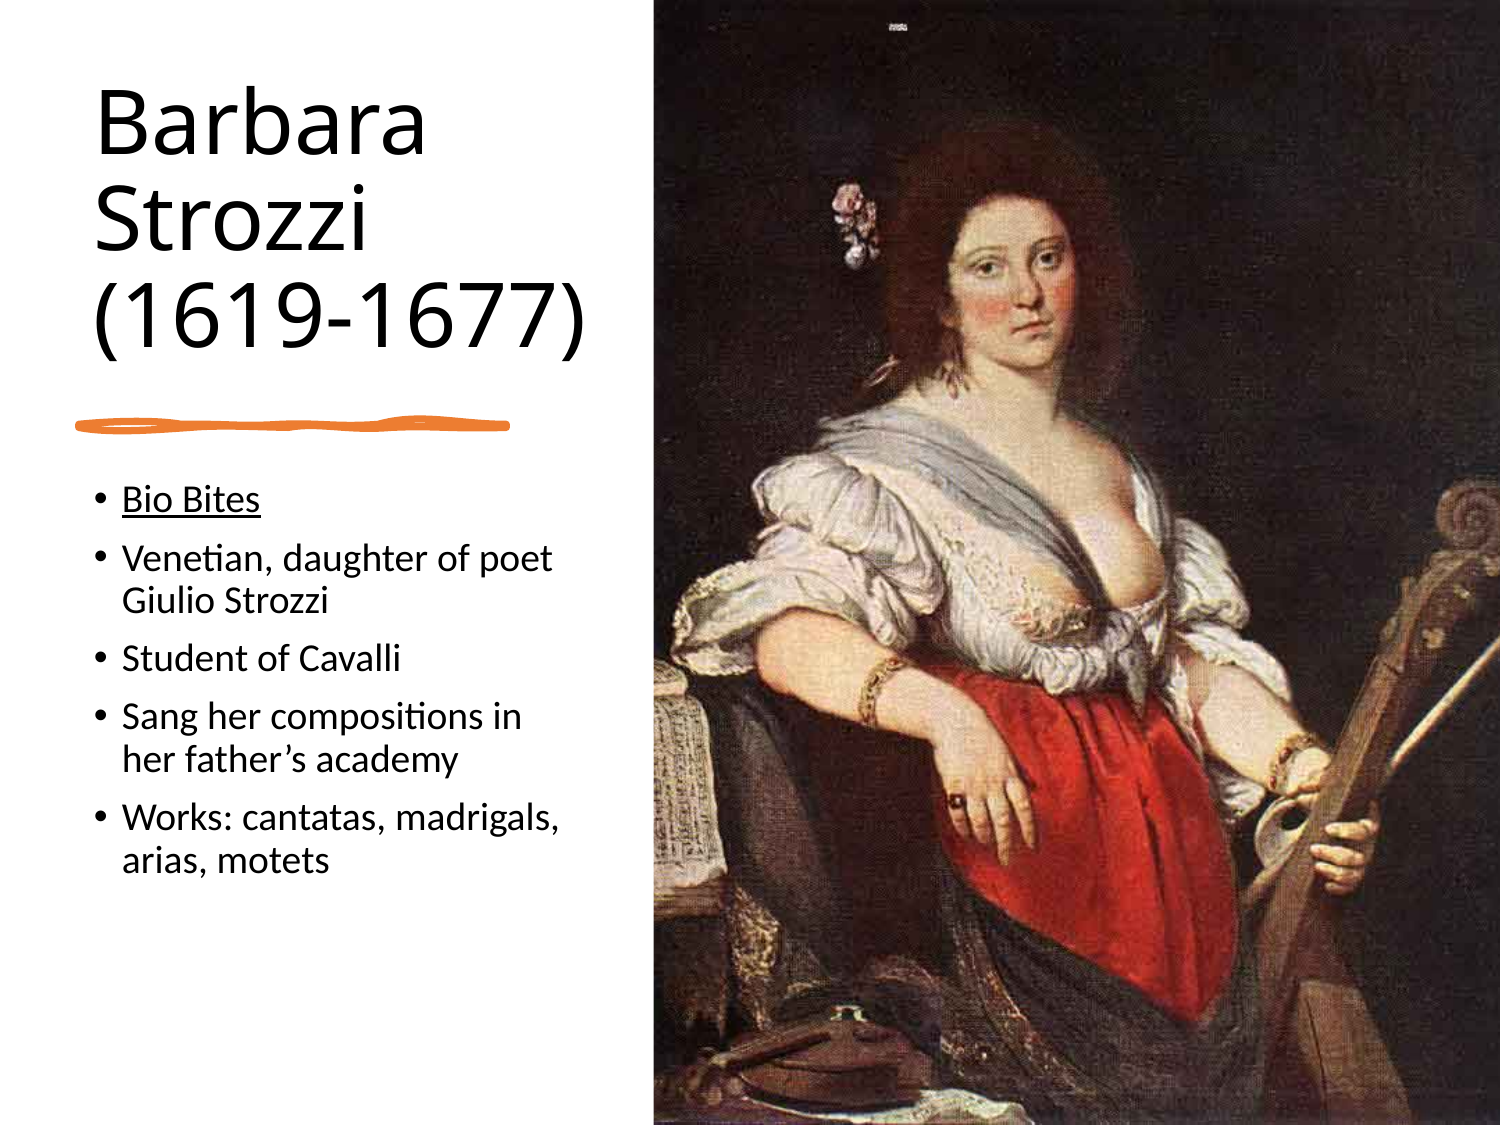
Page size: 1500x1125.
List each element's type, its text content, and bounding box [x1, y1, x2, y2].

title Barbara Strozzi (1619-1677) [78, 53, 617, 375]
list Bio Bites Venetian, daughter of poet Giulio Strozzi Student of Cavalli Sang her compositions in her father’s academy Works: cantatas, madrigals, arias, motets [78, 471, 601, 1016]
text_box [0, 0, 653, 1125]
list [653, 0, 1500, 1125]
text_box [77, 418, 508, 432]
